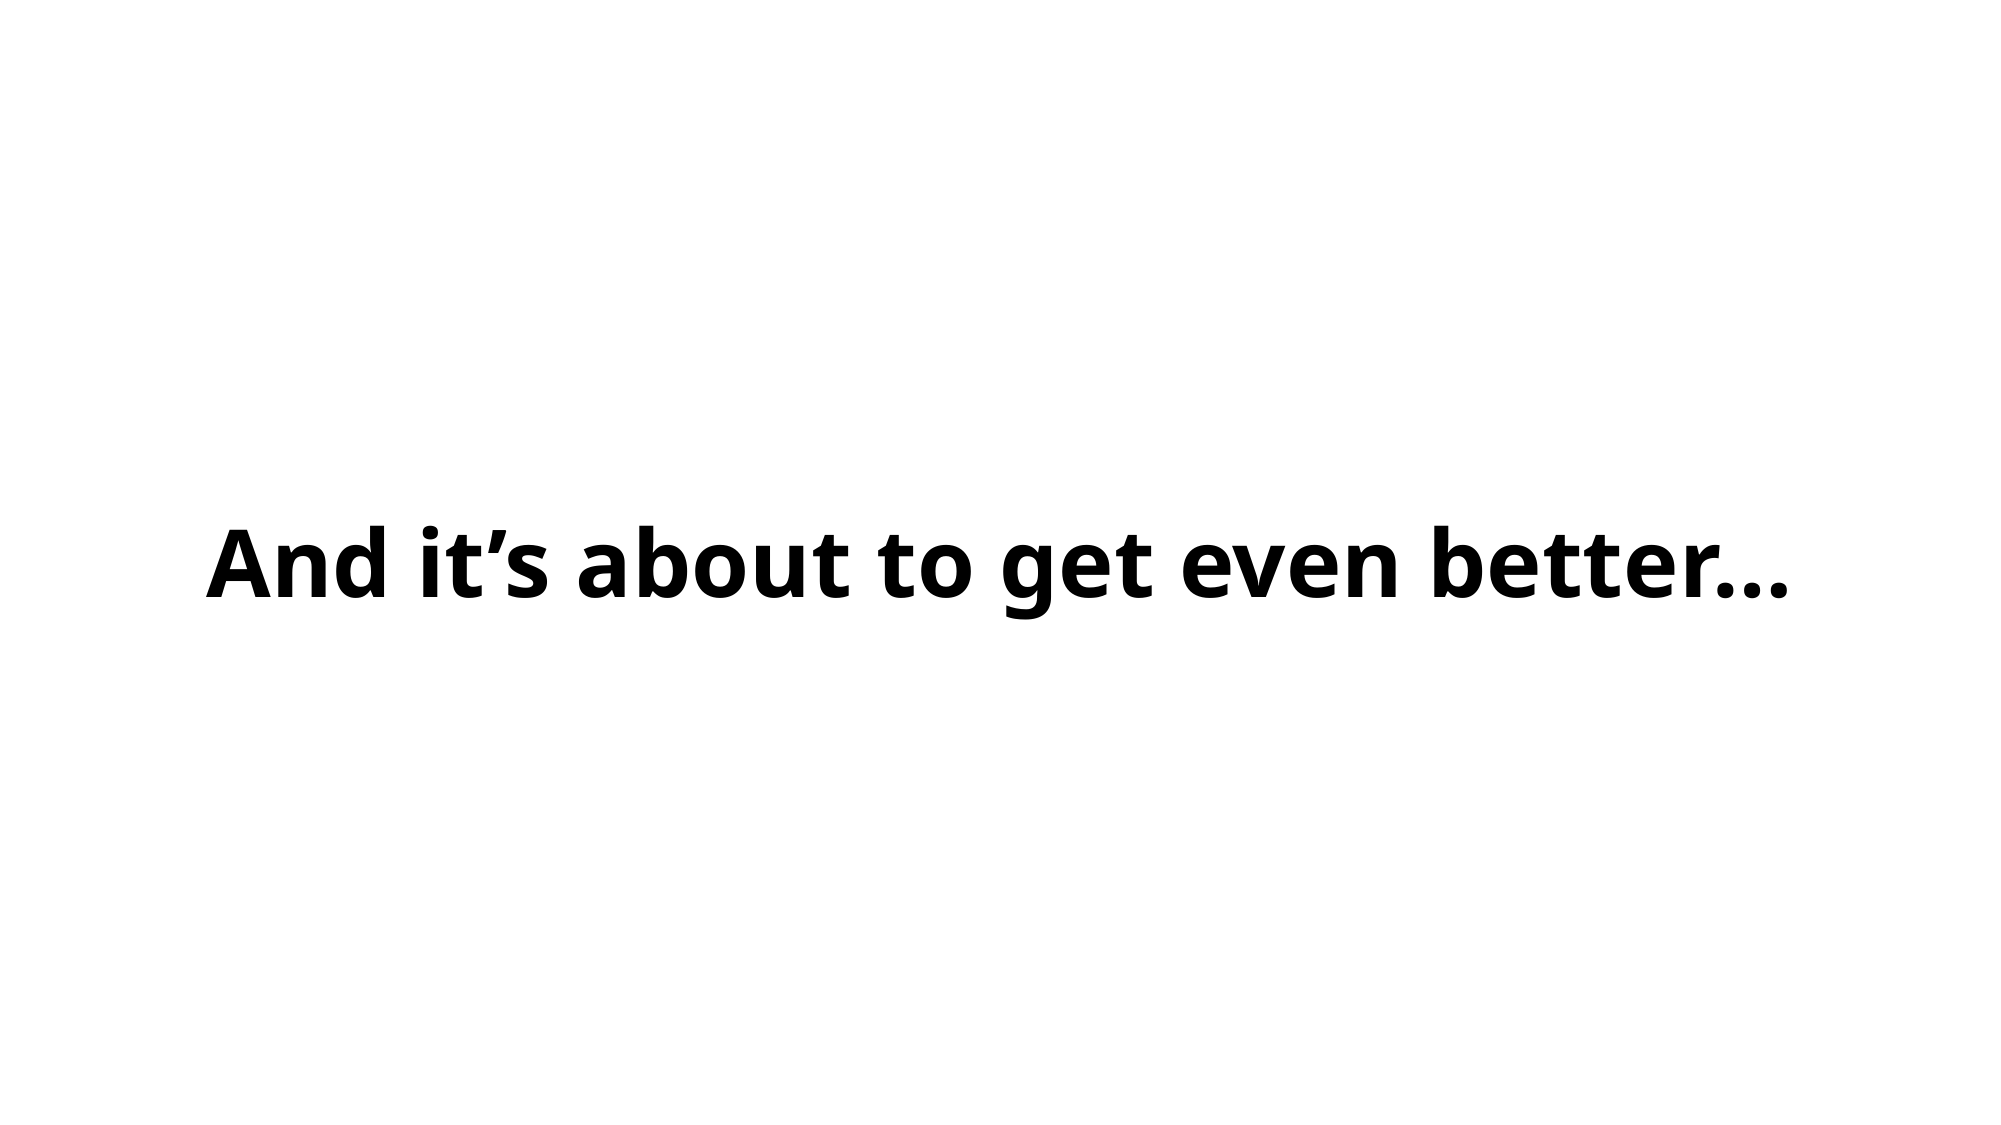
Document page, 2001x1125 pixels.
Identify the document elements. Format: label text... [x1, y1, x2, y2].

text_box And it’s about to get even better… [137, 496, 1863, 624]
